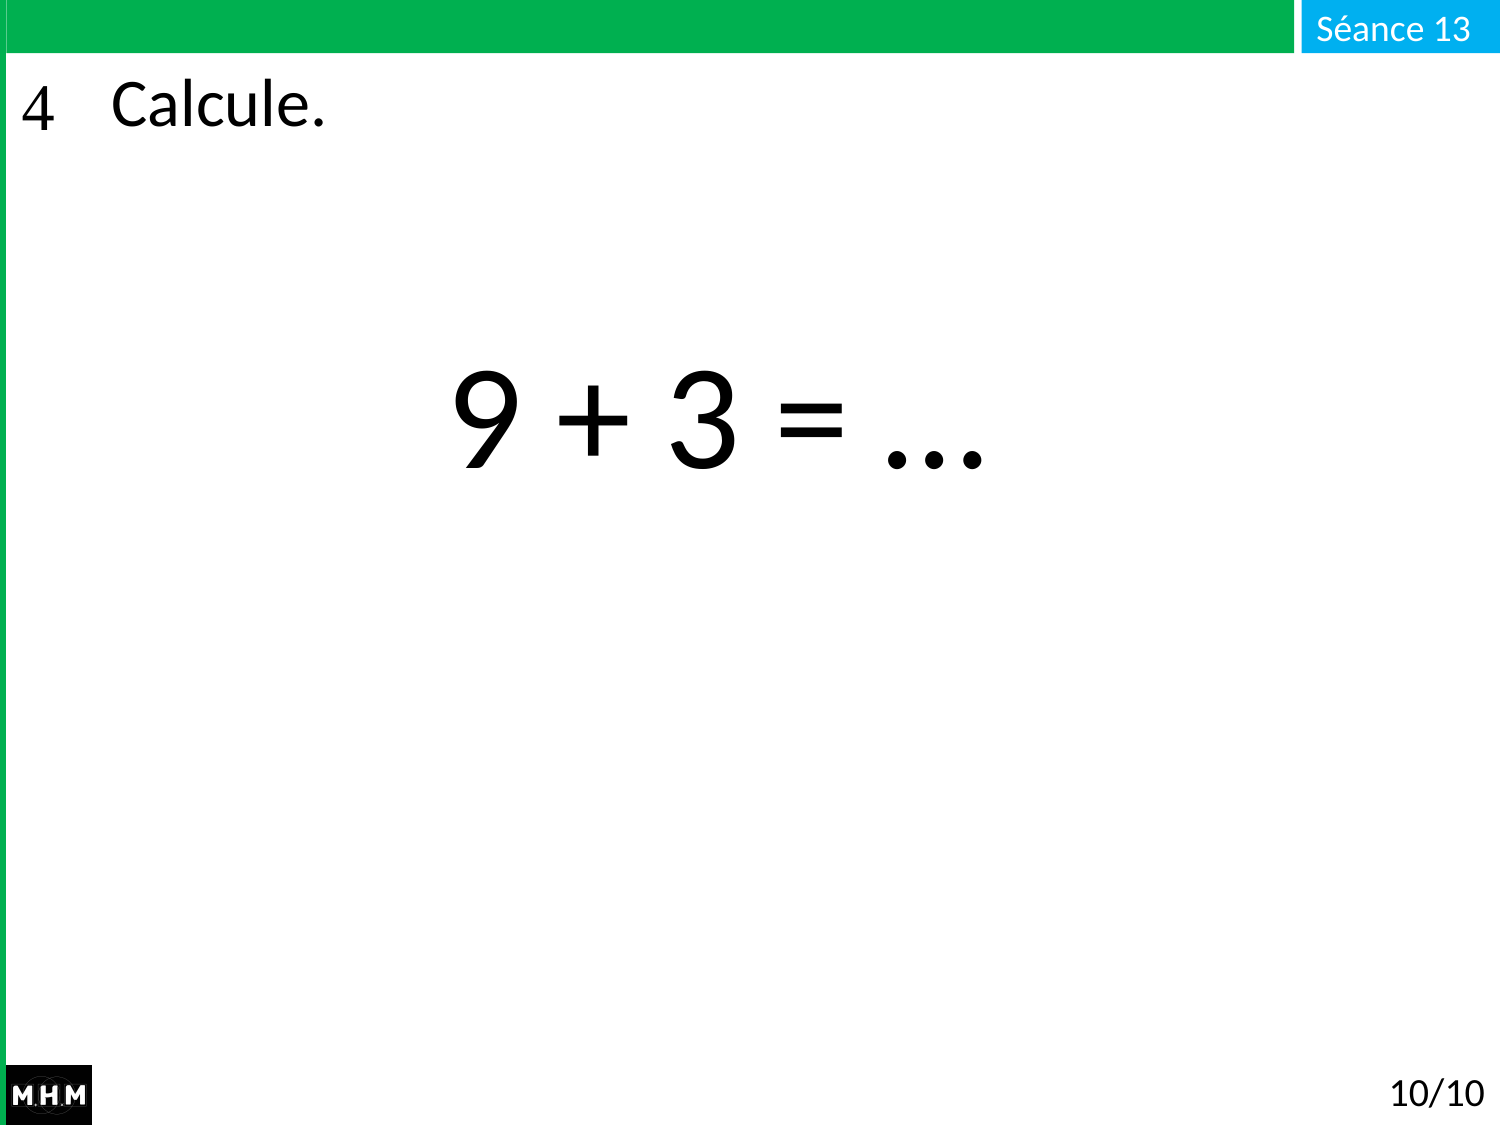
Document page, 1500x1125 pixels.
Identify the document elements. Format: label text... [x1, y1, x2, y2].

list 10/10 [1373, 1064, 1500, 1125]
picture [6, 1065, 92, 1125]
text_box 9 + 3 = … [431, 311, 1069, 507]
title Calcule. [96, 60, 1391, 150]
